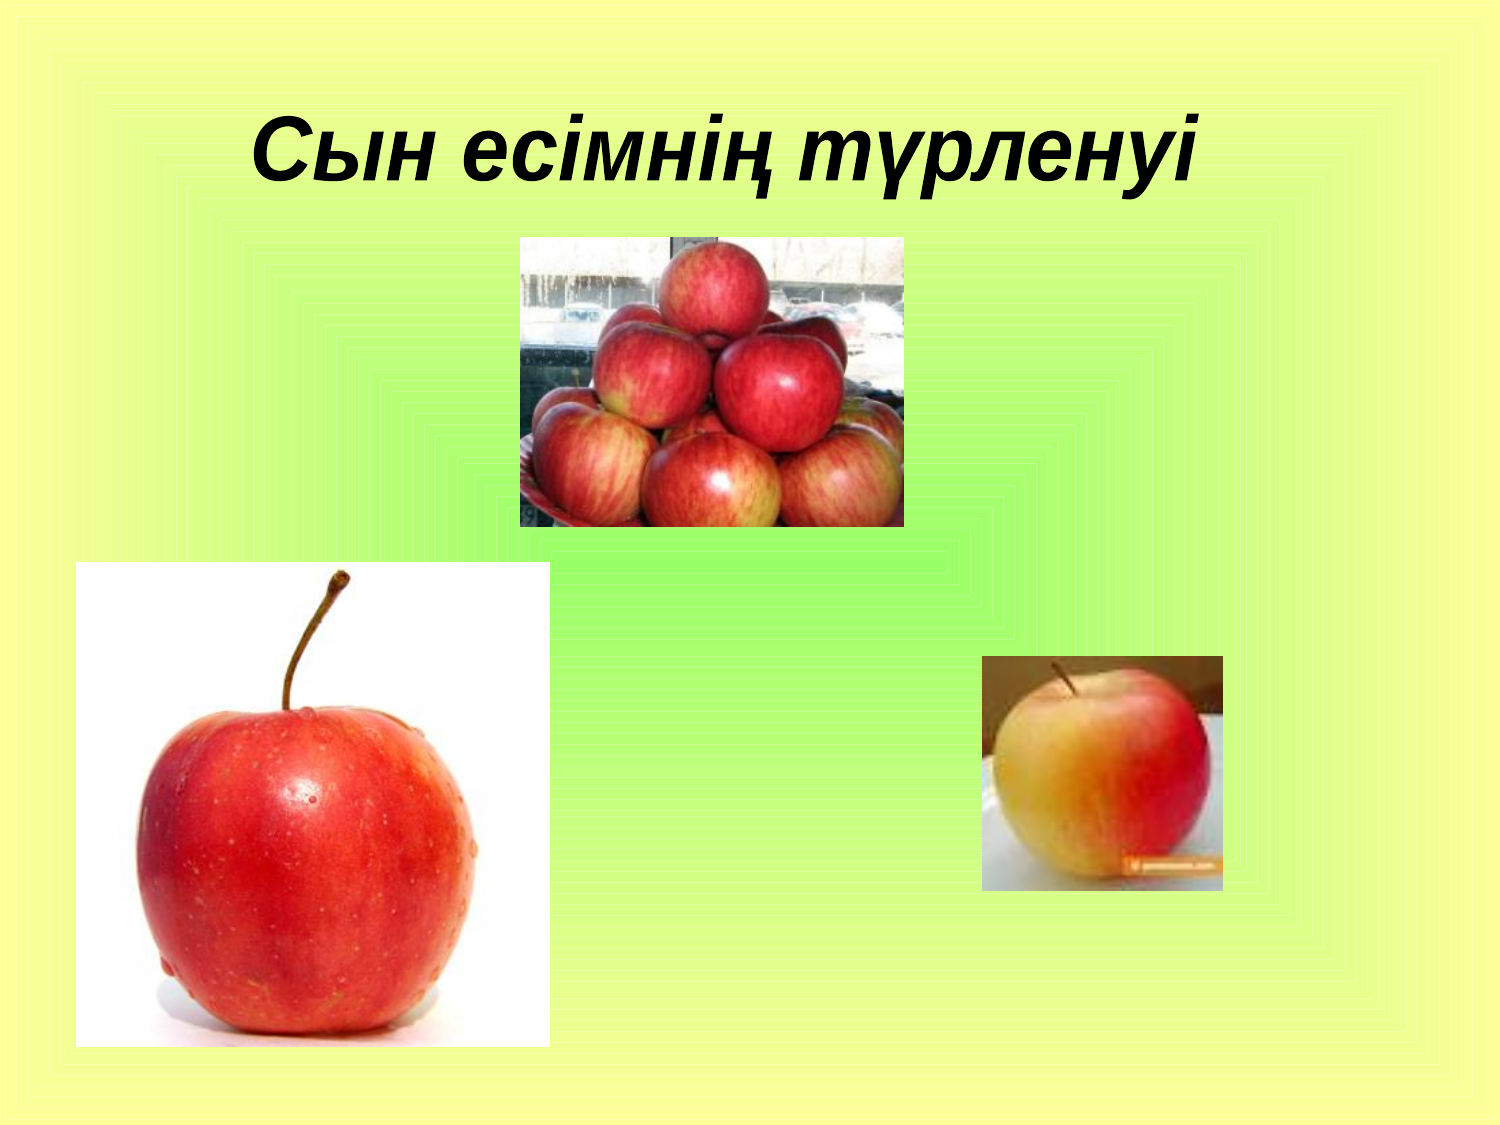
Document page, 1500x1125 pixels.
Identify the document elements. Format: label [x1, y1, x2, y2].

picture [76, 562, 550, 1048]
picture [982, 656, 1223, 891]
picture [520, 237, 904, 528]
